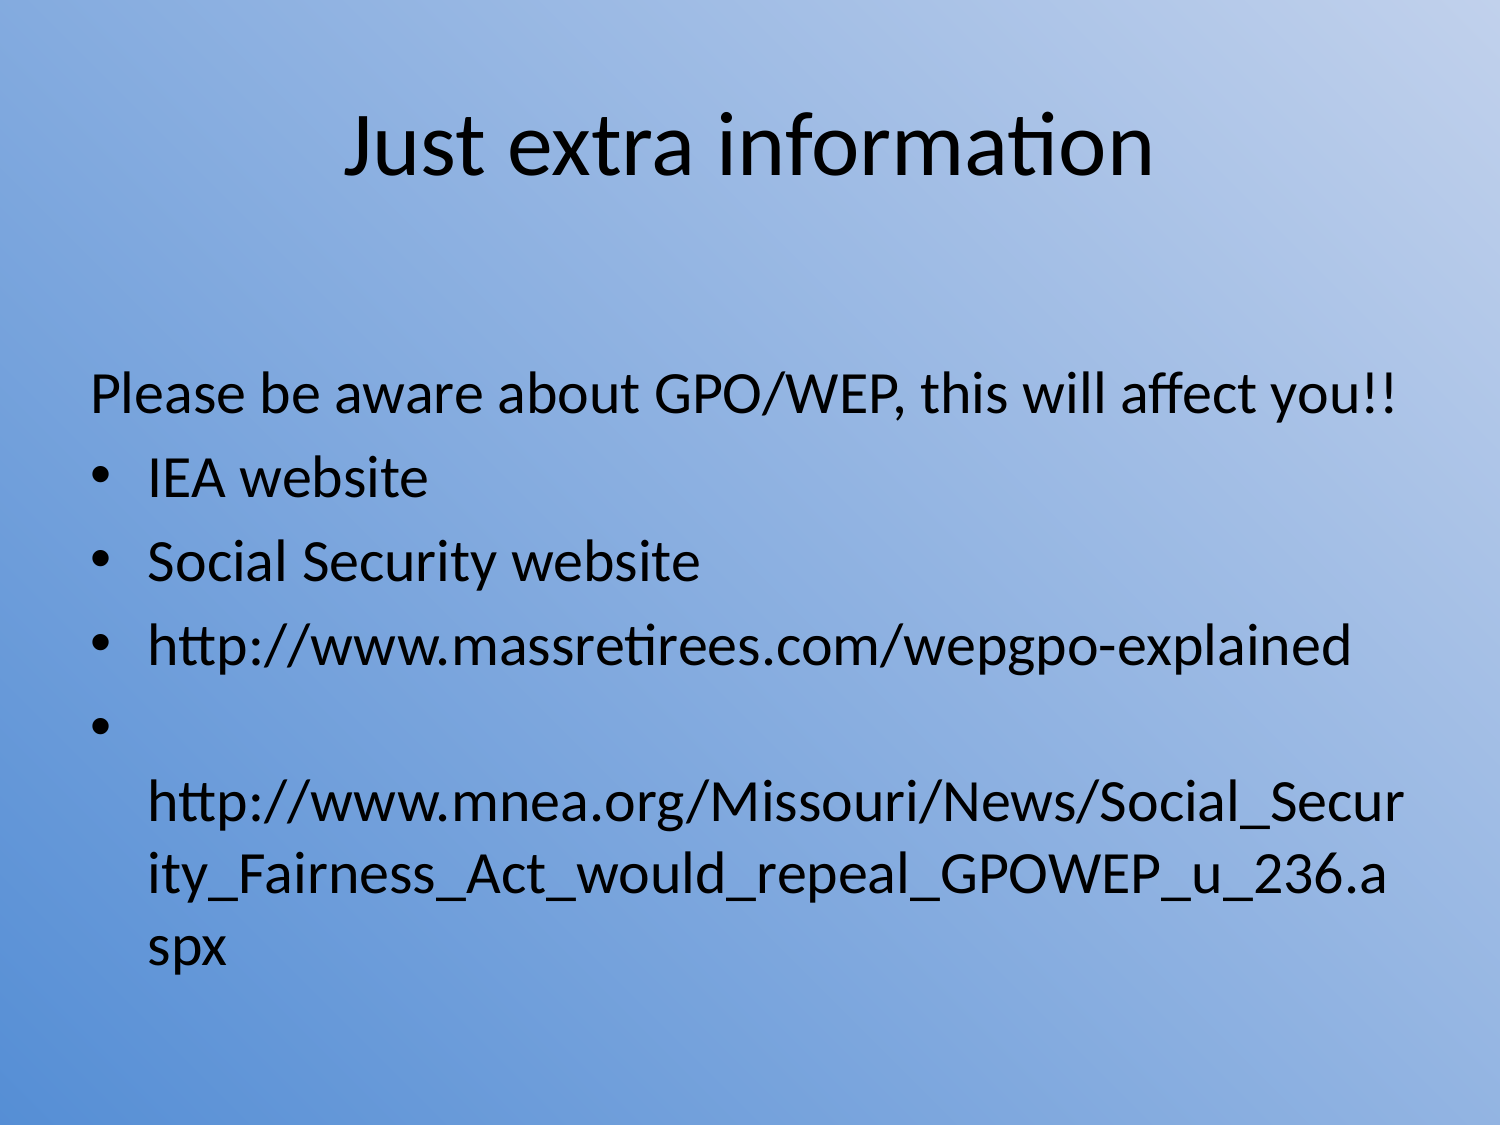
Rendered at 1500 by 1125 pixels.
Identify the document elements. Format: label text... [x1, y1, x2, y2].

list Please be aware about GPO/WEP, this will affect you!! IEA website Social Security website http://www.massretirees.com/wepgpo-explained http://www.mnea.org/Missouri/News/Social_Security_Fairness_Act_would_repeal_GPOWEP_u_236.aspx [75, 262, 1425, 1005]
title Just extra information [75, 45, 1425, 233]
